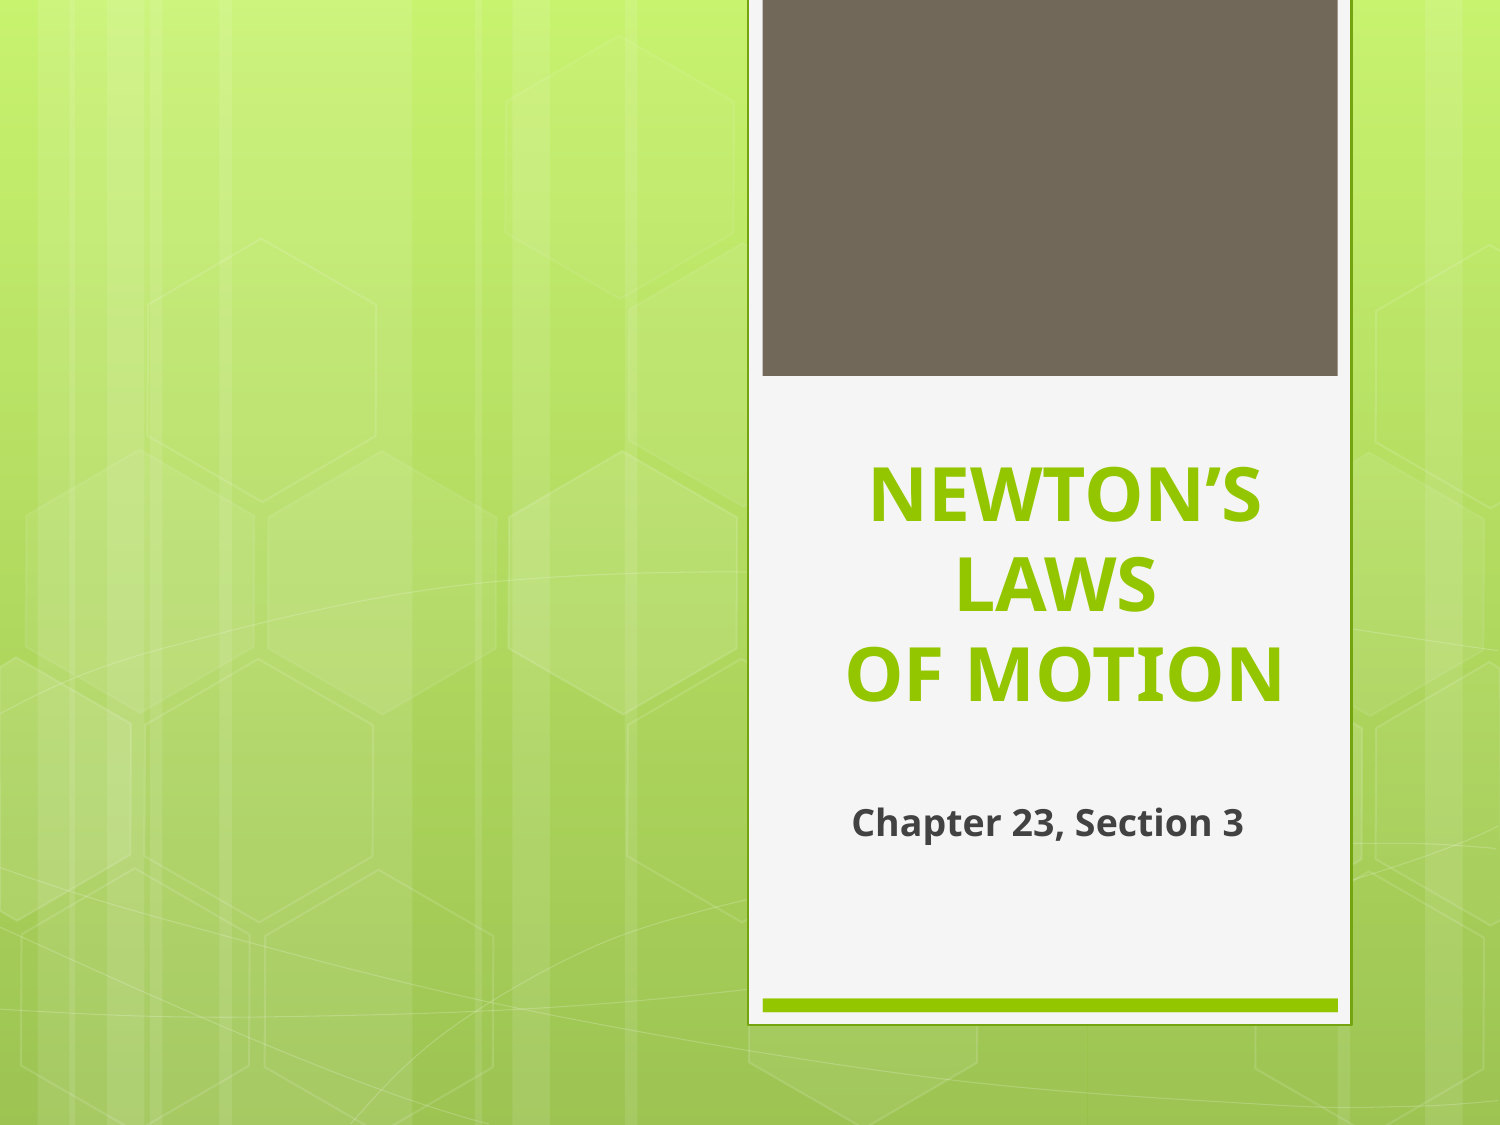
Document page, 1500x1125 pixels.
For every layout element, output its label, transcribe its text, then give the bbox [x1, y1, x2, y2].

subtitle Chapter 23, Section 3 [776, 790, 1320, 933]
title NEWTON’S LAWS OF MOTION [776, 444, 1355, 724]
